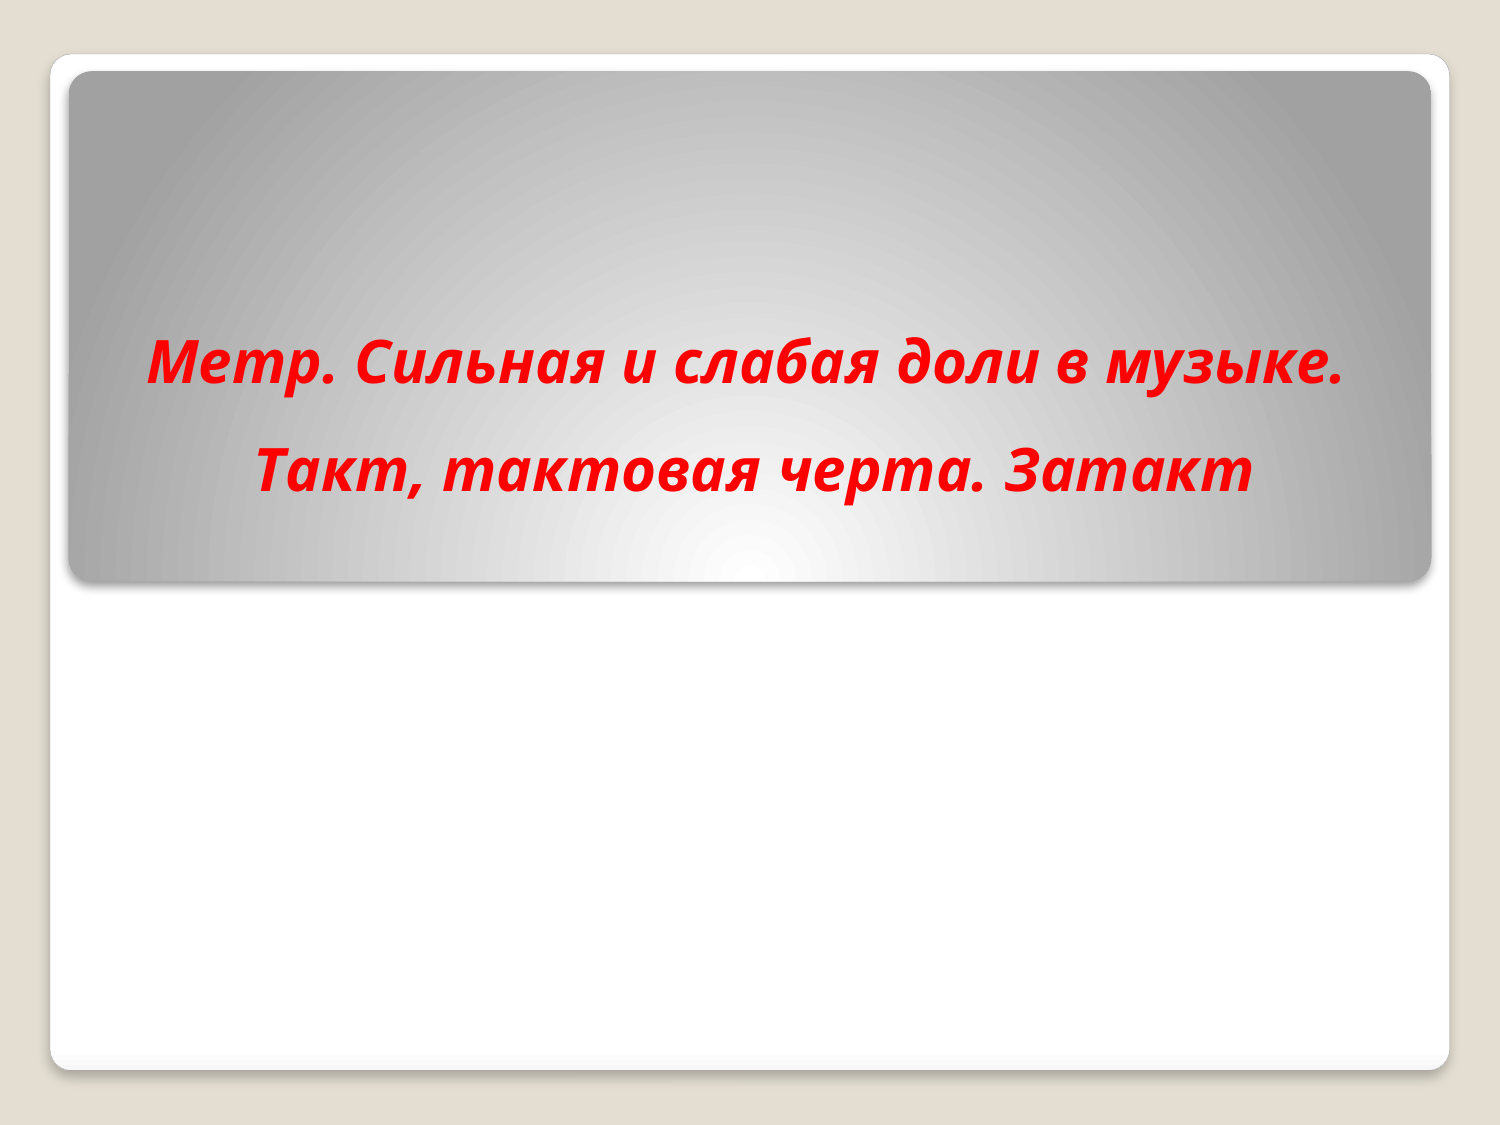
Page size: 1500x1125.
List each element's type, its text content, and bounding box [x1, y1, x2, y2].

title Метр. Сильная и слабая доли в музыке. Такт, тактовая черта. Затакт [117, 210, 1393, 511]
